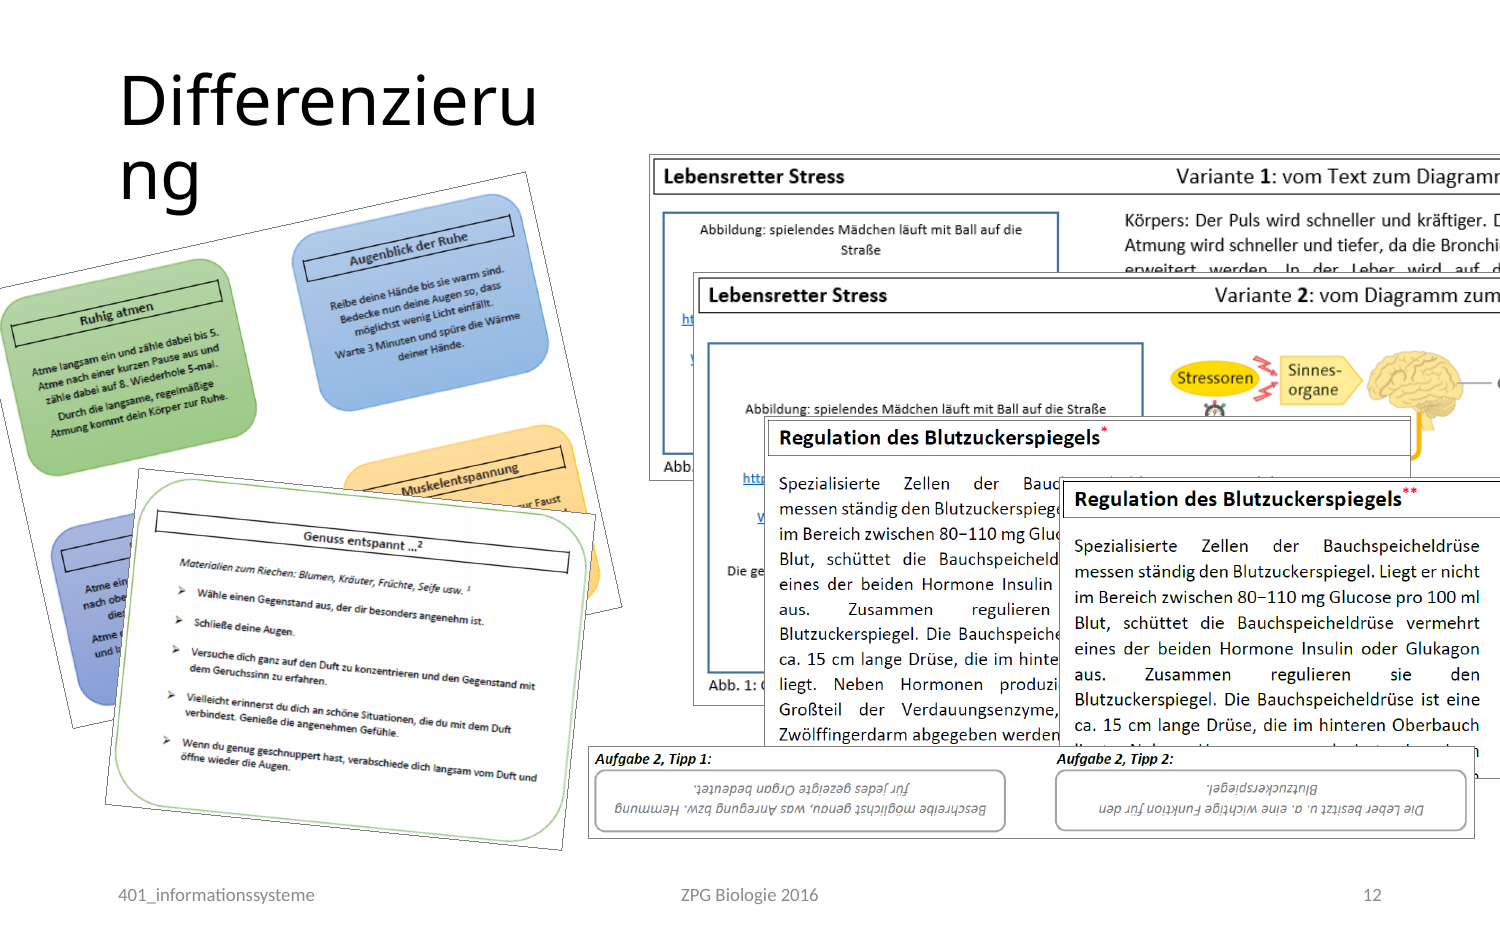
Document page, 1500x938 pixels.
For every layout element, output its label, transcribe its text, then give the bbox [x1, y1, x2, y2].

picture [588, 154, 1500, 839]
title Differenzierung [103, 49, 579, 227]
slide_number 401_informationssysteme [103, 868, 441, 919]
footer ZPG Biologie 2016 [496, 868, 1004, 919]
slide_number 12 [1059, 868, 1397, 919]
picture [0, 173, 620, 850]
